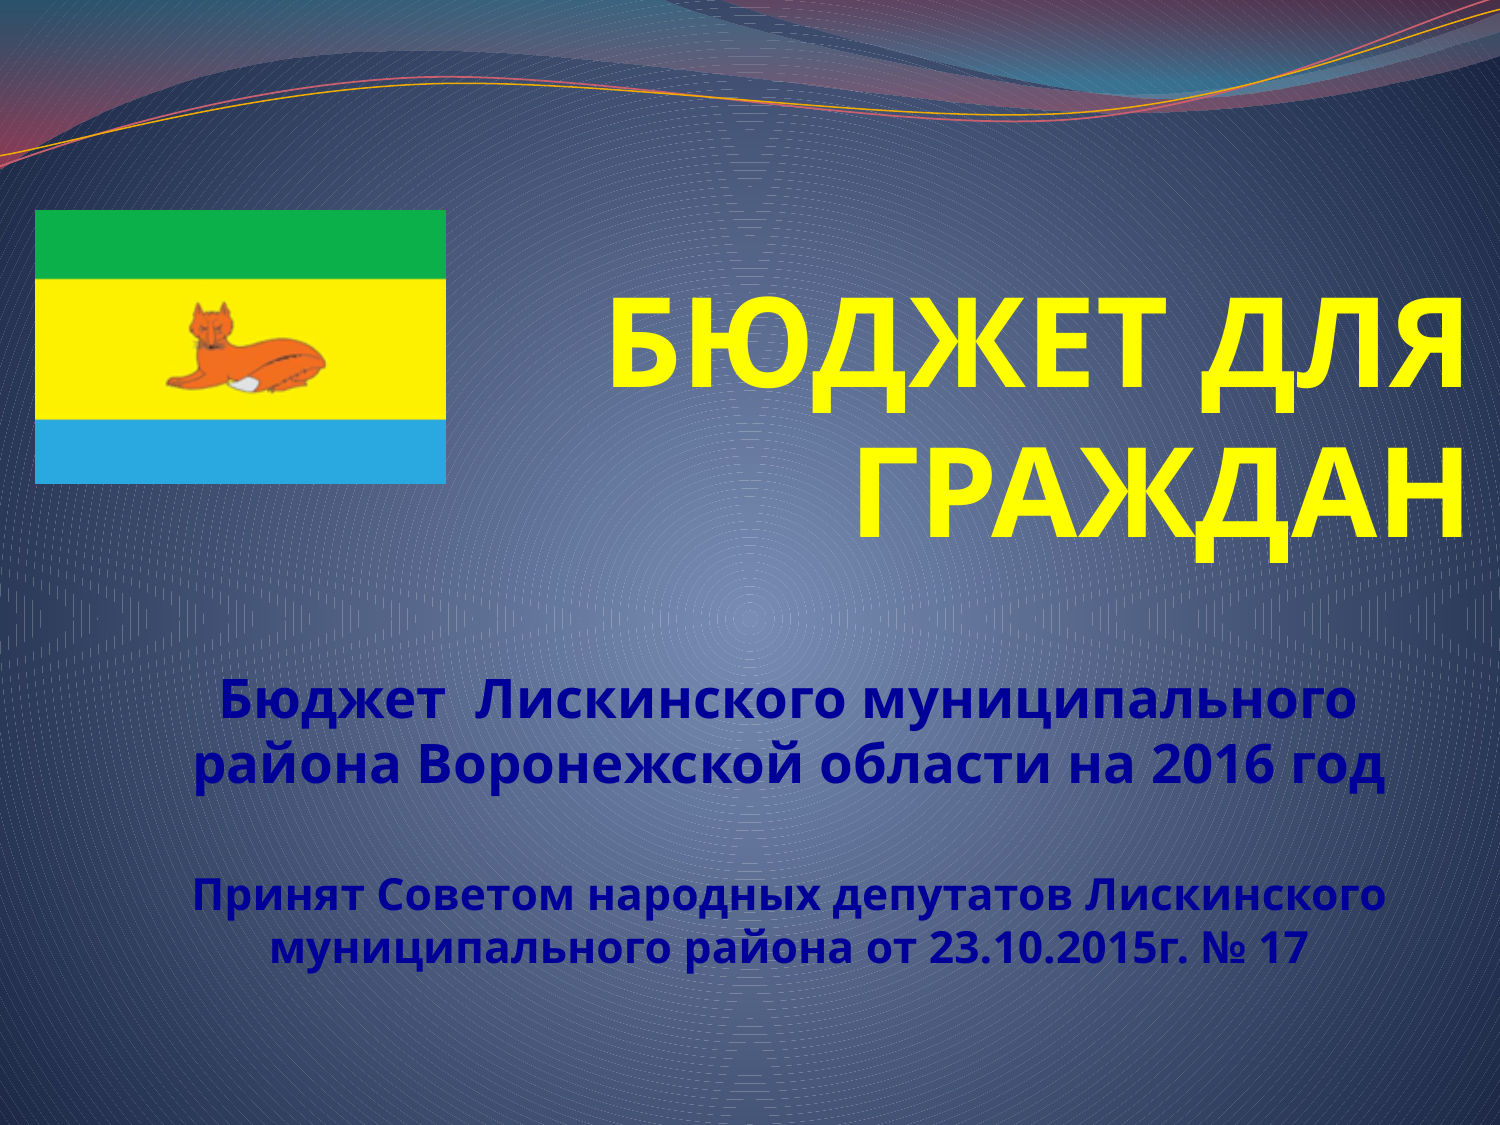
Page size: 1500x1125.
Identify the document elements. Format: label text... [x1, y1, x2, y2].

picture [34, 210, 446, 484]
title БЮДЖЕТ ДЛЯ ГРАЖДАН [0, 87, 1477, 563]
subtitle Бюджет Лискинского муниципального района Воронежской области на 2016 год Принят Советом народных депутатов Лискинского муниципального района от 23.10.2015г. № 17 [164, 656, 1425, 985]
title Безвозмездные поступления в бюджет Лискинского муниципального района на 2016 год – 770 436,5 тыс.рублей [27, 211, 453, 494]
